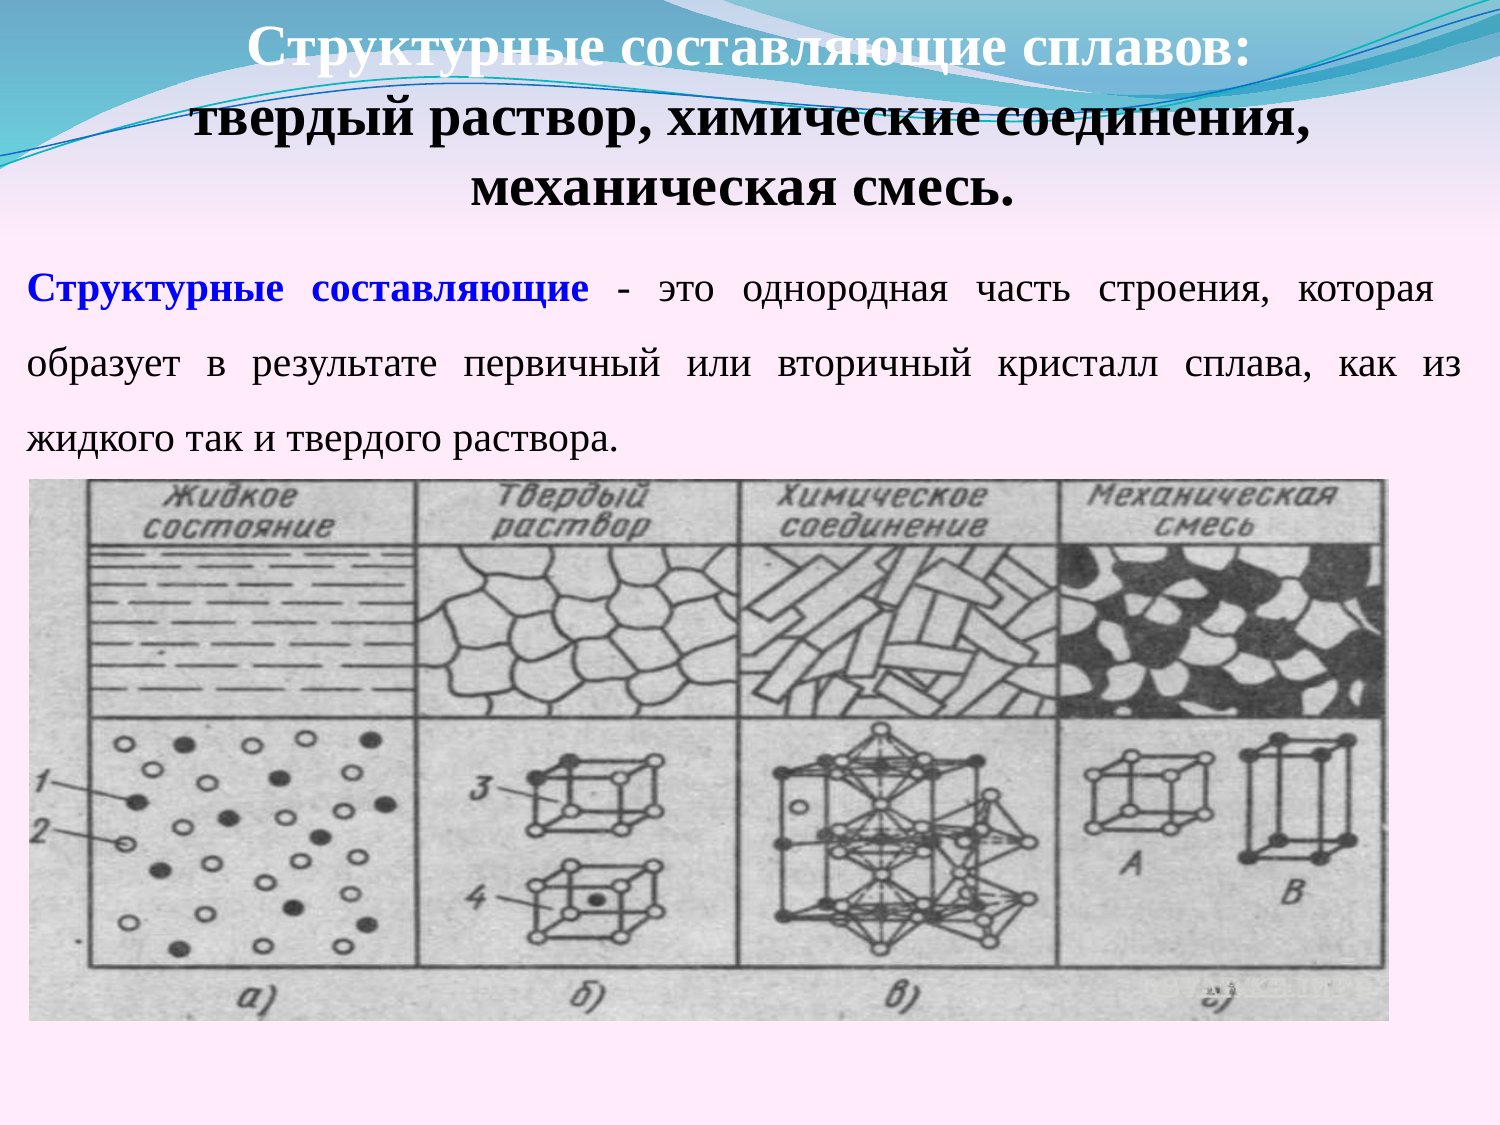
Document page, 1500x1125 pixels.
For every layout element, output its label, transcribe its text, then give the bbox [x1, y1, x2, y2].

text_box Структурные составляющие - это однородная часть строения, которая образует в результате первичный или вторичный кристалл сплава, как из жидкого так и твердого раствора. [11, 227, 1477, 467]
text_box Структурные составляющие сплавов: твердый раствор, химические соединения, механическая смесь. [0, 0, 1500, 225]
picture [29, 479, 1390, 1021]
